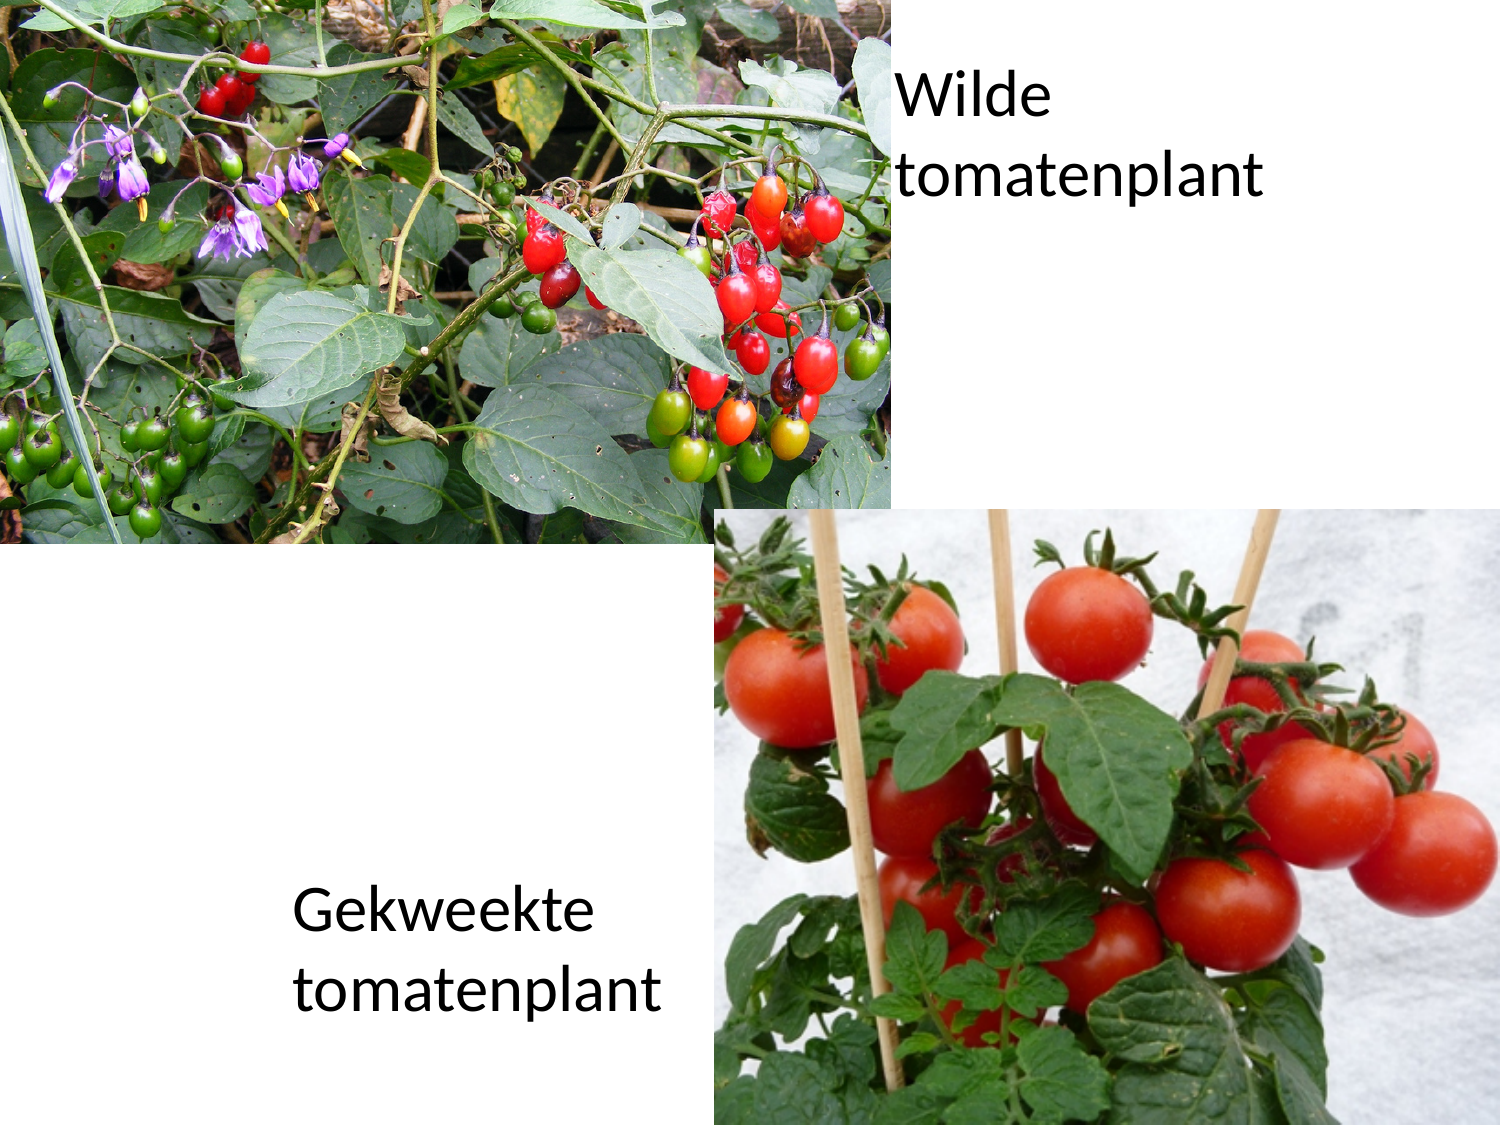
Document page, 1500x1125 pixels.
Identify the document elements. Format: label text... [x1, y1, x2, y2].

text_box Wilde tomatenplant [895, 42, 1388, 218]
picture [0, 0, 1500, 1125]
text_box Gekweekte tomatenplant [277, 857, 709, 1033]
